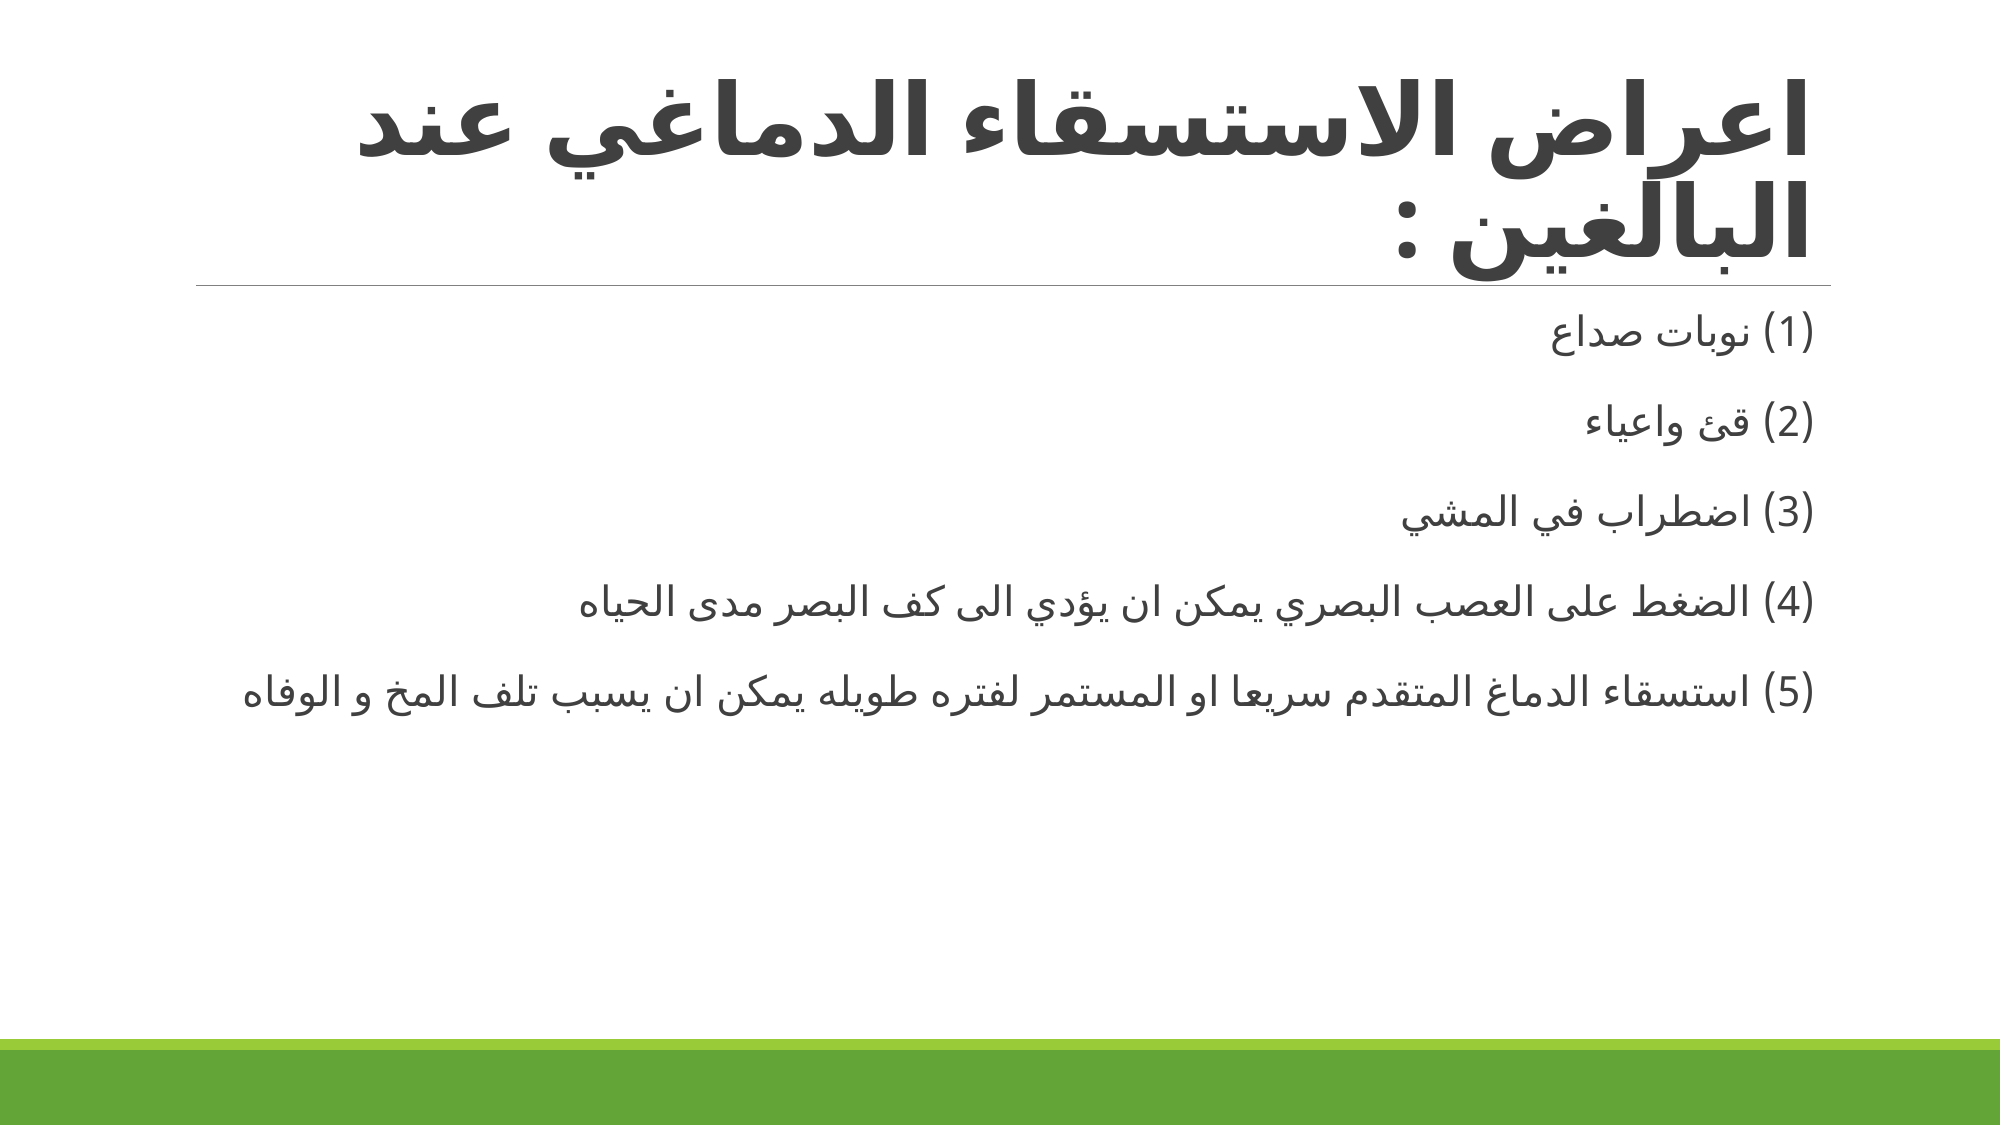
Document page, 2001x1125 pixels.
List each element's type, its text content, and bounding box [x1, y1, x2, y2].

title اعراض الاستسقاء الدماغي عند البالغين : [180, 47, 1830, 285]
list (1) نوبات صداع (2) قئ واعياء (3) اضطراب في المشي (4) الضغط على العصب البصري يمكن ان يؤدي الى كف البصر مدى الحياه (5) استسقاء الدماغ المتقدم سريعا او المستمر لفتره طويله يمكن ان يسبب تلف المخ و الوفاه [180, 302, 1830, 963]
